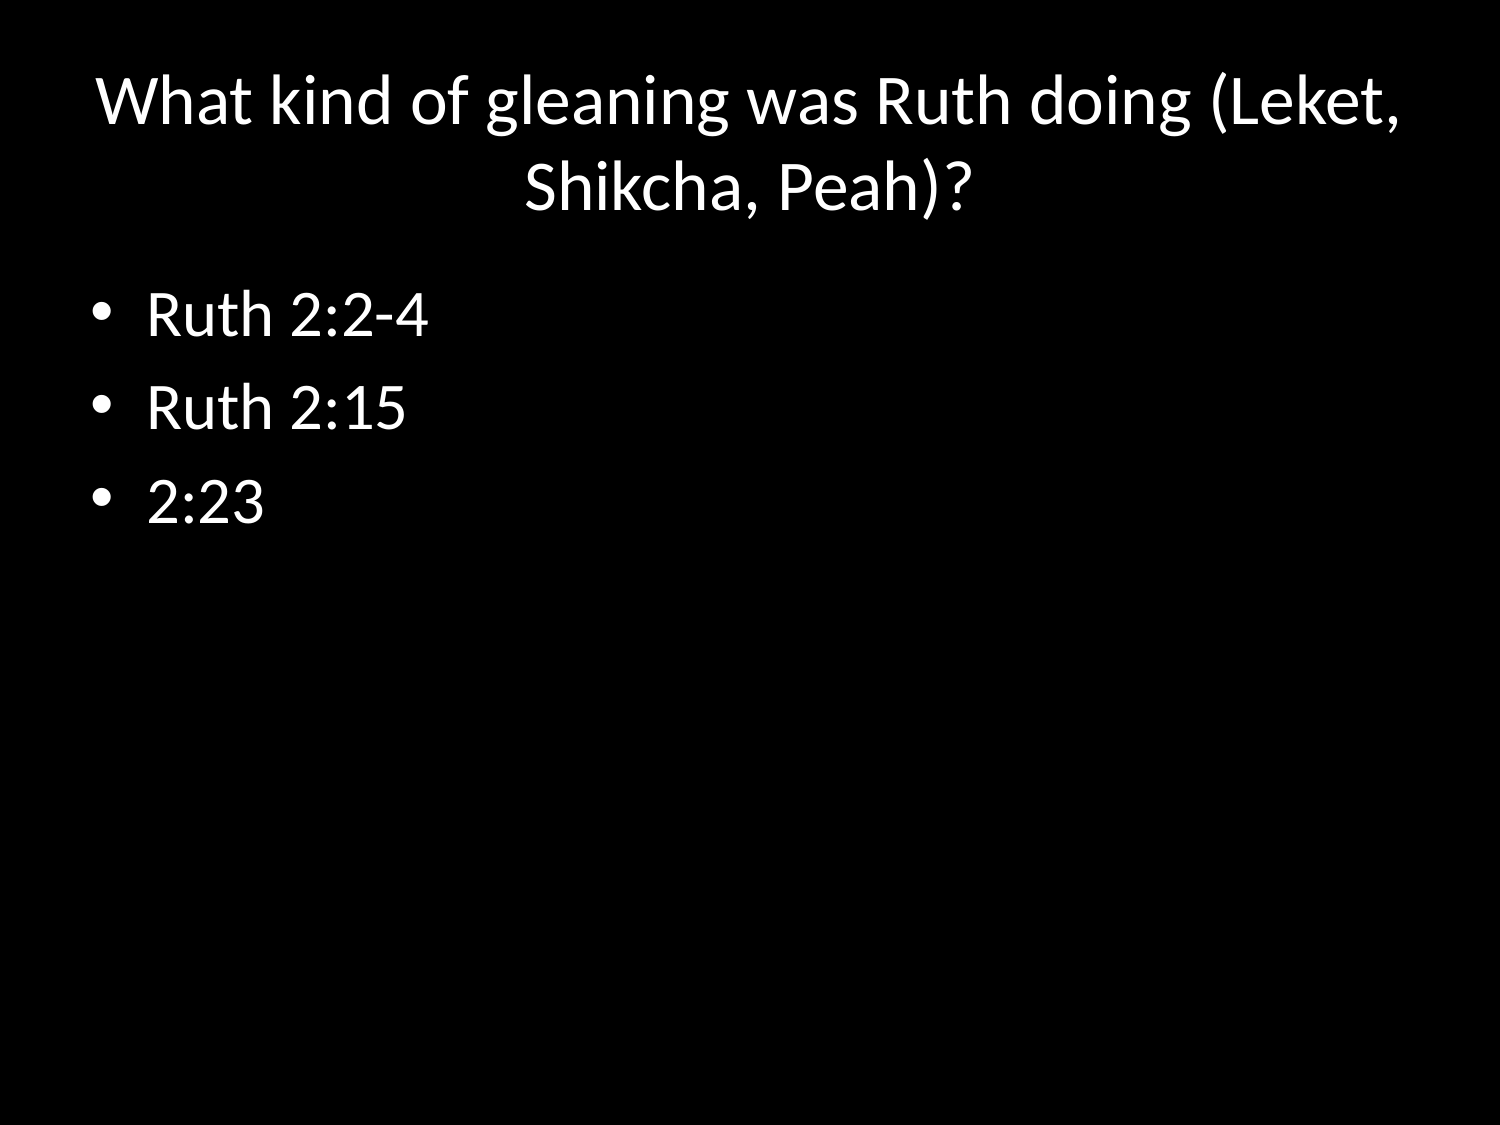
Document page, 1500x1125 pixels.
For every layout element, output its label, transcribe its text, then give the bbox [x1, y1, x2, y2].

list Ruth 2:2-4 Ruth 2:15 2:23 [75, 262, 1425, 1005]
title What kind of gleaning was Ruth doing (Leket, Shikcha, Peah)? [75, 45, 1425, 233]
